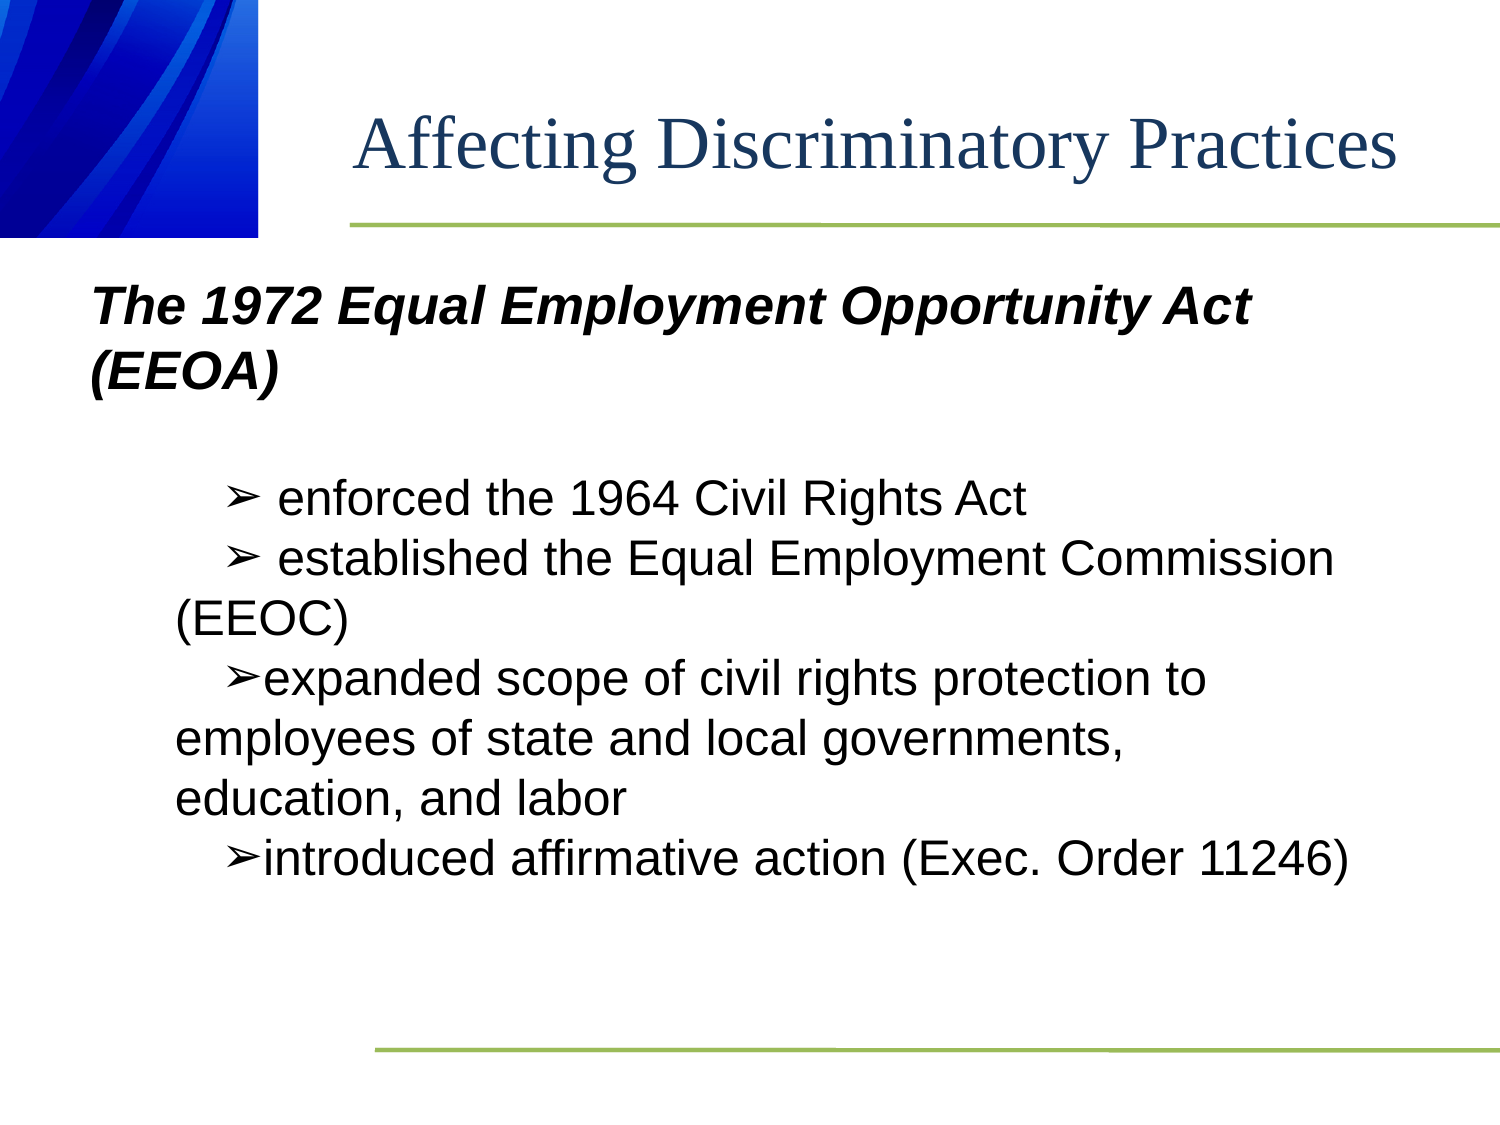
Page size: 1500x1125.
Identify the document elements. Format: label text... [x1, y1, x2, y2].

picture [0, 0, 259, 238]
list The 1972 Equal Employment Opportunity Act (EEOA) enforced the 1964 Civil Rights Act established the Equal Employment Commission (EEOC) expanded scope of civil rights protection to employees of state and local governments, education, and labor introduced affirmative action (Exec. Order 11246) [75, 262, 1425, 975]
title Affecting Discriminatory Practices [337, 45, 1425, 233]
slide_number [1074, 1042, 1425, 1103]
